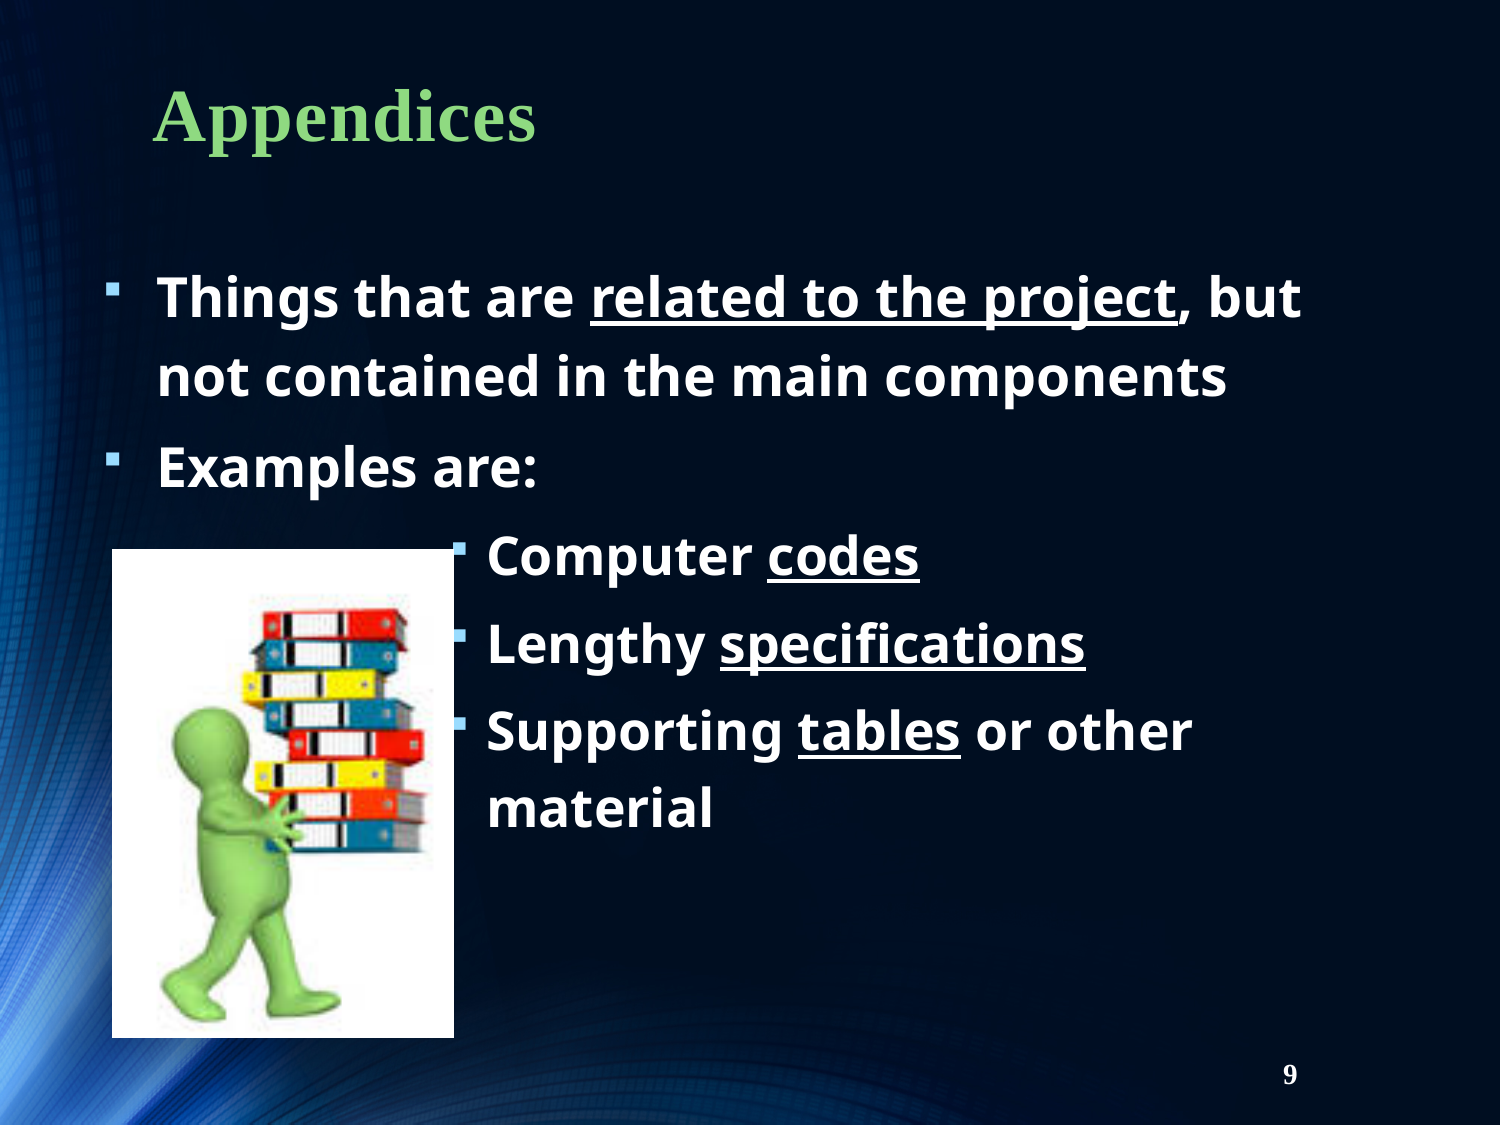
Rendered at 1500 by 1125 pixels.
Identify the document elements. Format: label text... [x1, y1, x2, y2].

list Things that are related to the project, but not contained in the main components Examples are: Computer codes Lengthy specifications Supporting tables or other material [87, 187, 1400, 850]
title Appendices [137, 24, 850, 165]
slide_number 9 [1209, 1050, 1313, 1096]
picture [0, 0, 1500, 1125]
